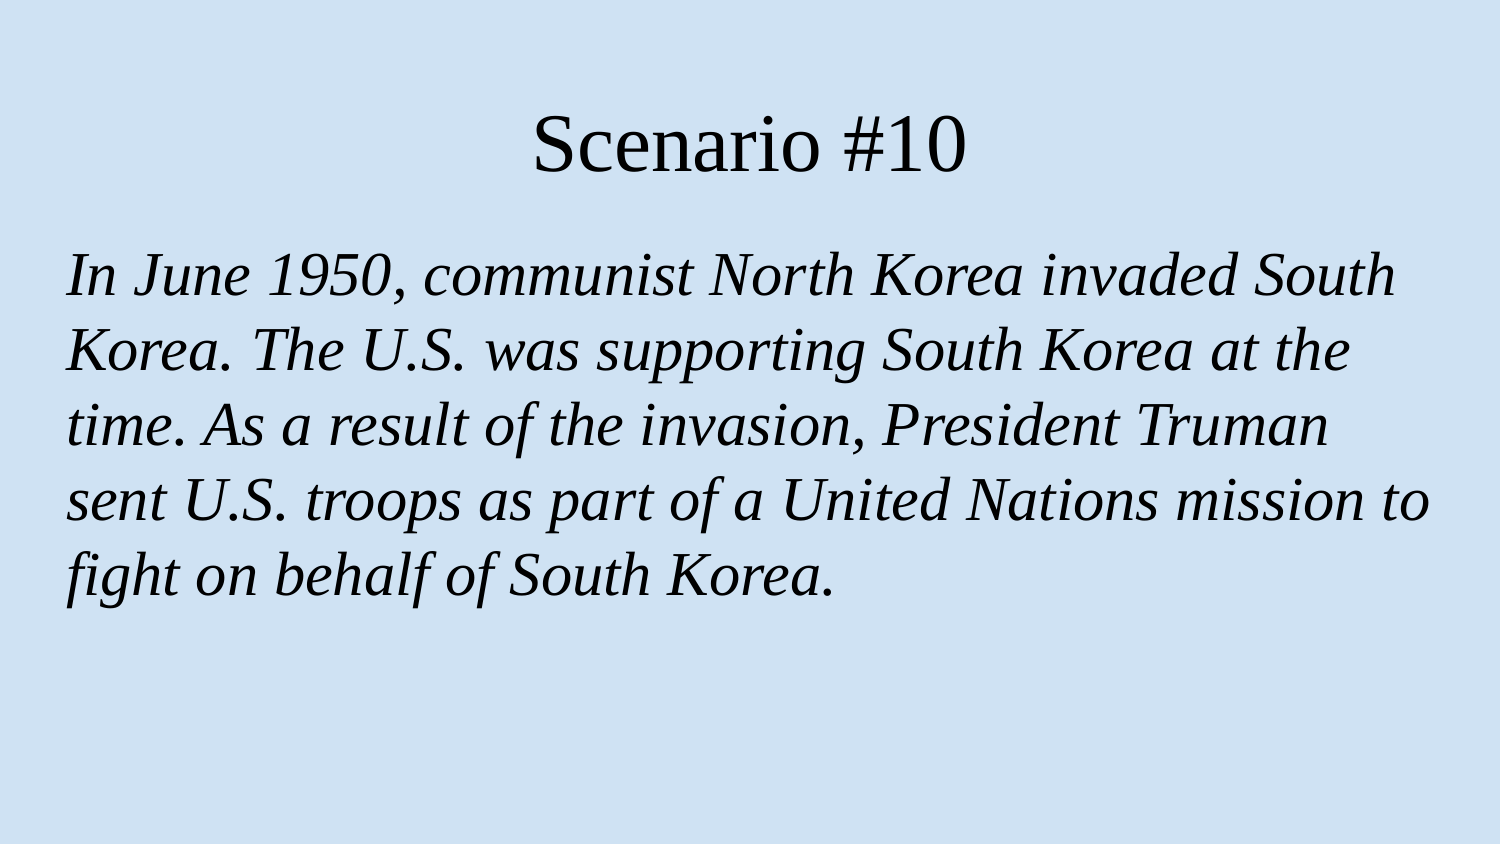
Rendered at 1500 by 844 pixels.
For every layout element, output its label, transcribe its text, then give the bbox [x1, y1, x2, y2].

list In June 1950, communist North Korea invaded South Korea. The U.S. was supporting South Korea at the time. As a result of the invasion, President Truman sent U.S. troops as part of a United Nations mission to fight on behalf of South Korea. [51, 218, 1449, 750]
title Scenario #10 [51, 72, 1449, 167]
